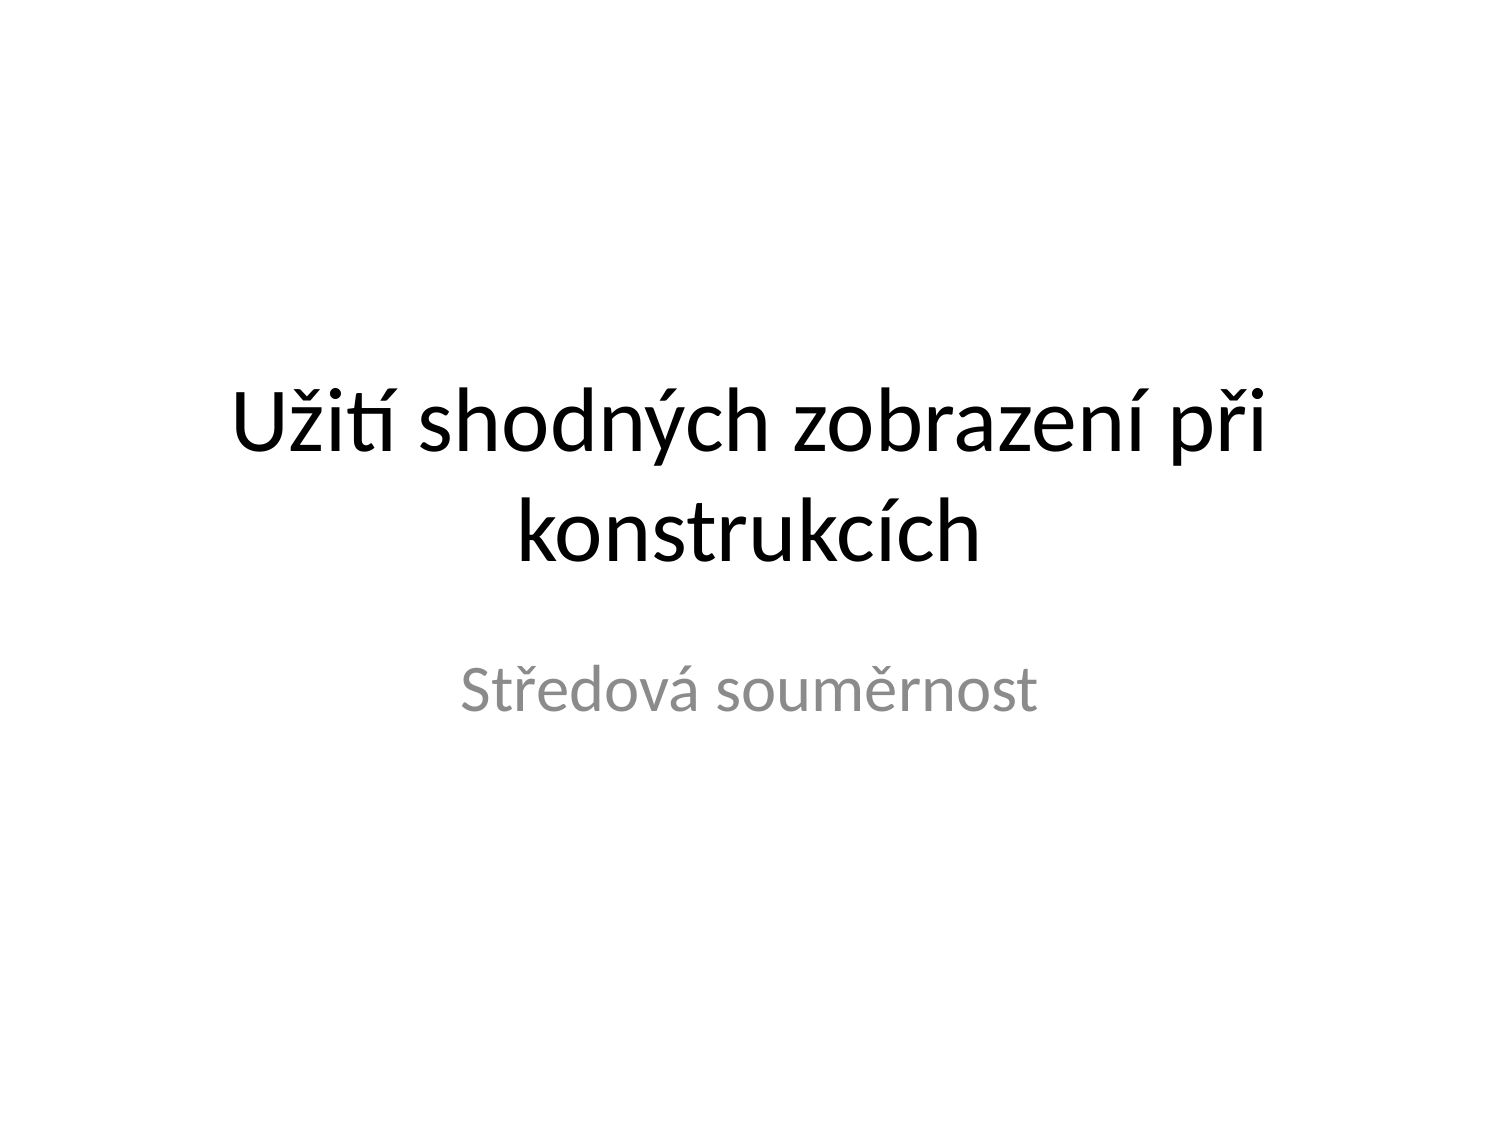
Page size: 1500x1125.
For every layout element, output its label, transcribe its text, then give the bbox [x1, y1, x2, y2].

title Užití shodných zobrazení při konstrukcích [112, 349, 1388, 591]
subtitle Středová souměrnost [225, 637, 1275, 925]
